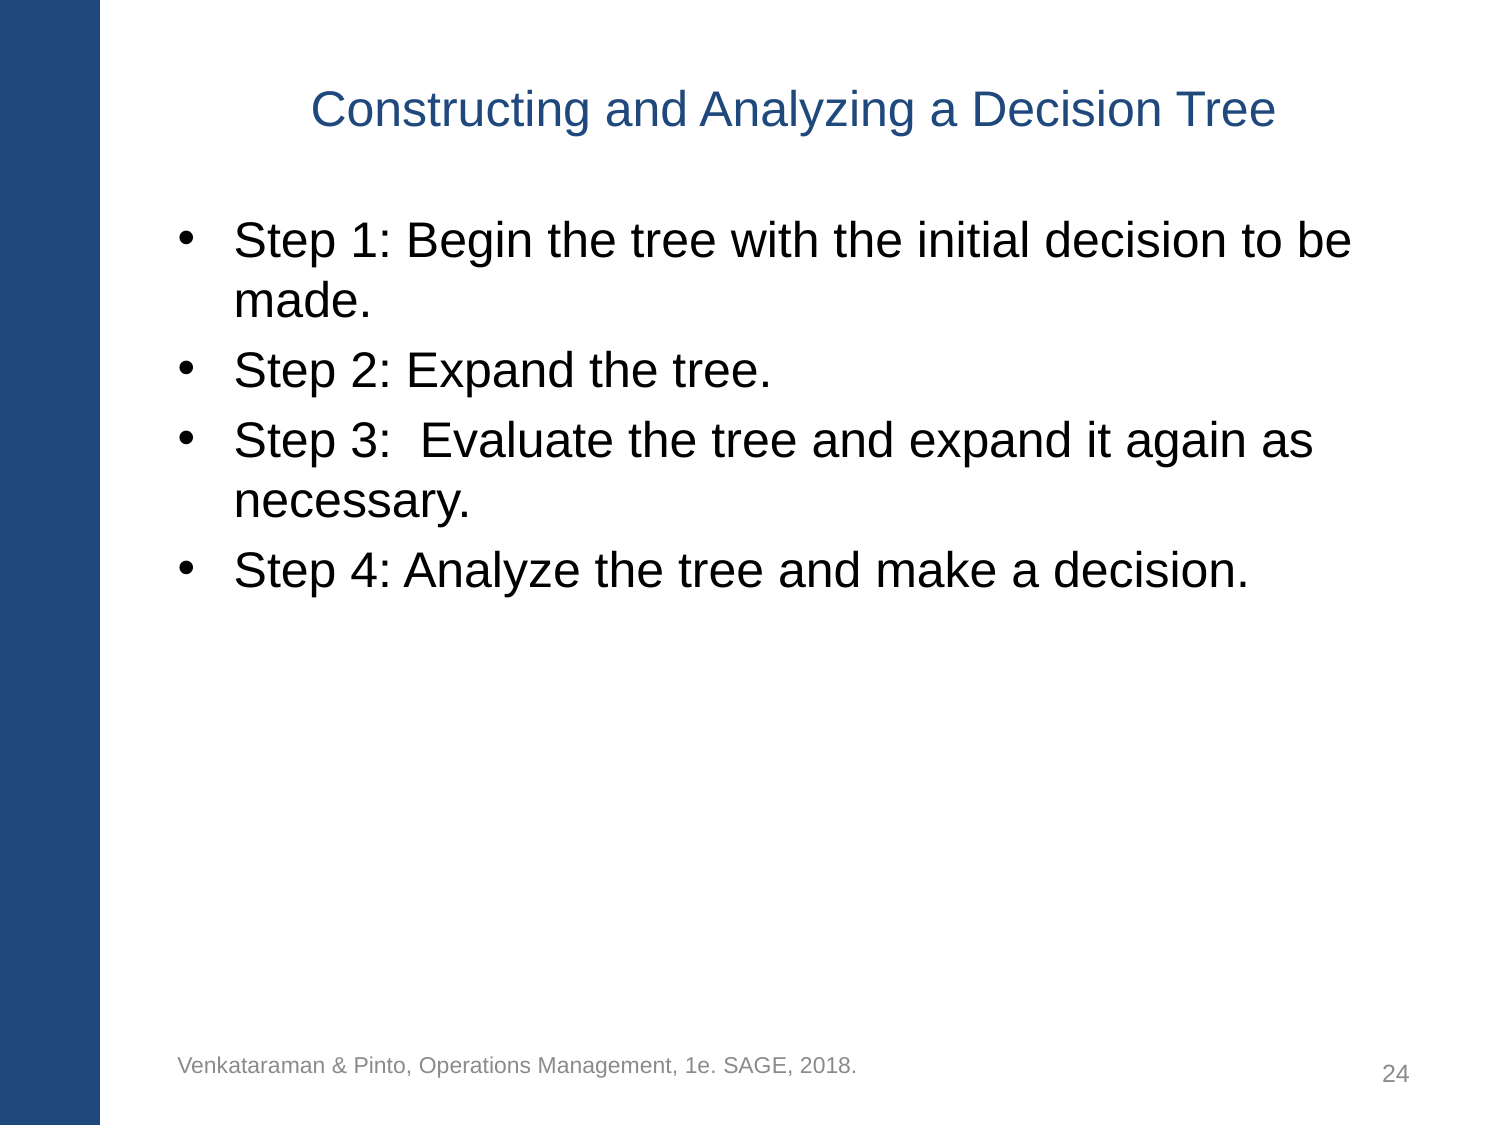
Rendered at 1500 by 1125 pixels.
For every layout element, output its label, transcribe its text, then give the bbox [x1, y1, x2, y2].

title Constructing and Analyzing a Decision Tree [162, 12, 1425, 200]
footer Venkataraman & Pinto, Operations Management, 1e. SAGE, 2018. [162, 1042, 1313, 1103]
list Step 1: Begin the tree with the initial decision to be made. Step 2: Expand the tree. Step 3: Evaluate the tree and expand it again as necessary. Step 4: Analyze the tree and make a decision. [162, 200, 1425, 1025]
slide_number 24 [1350, 1042, 1425, 1103]
